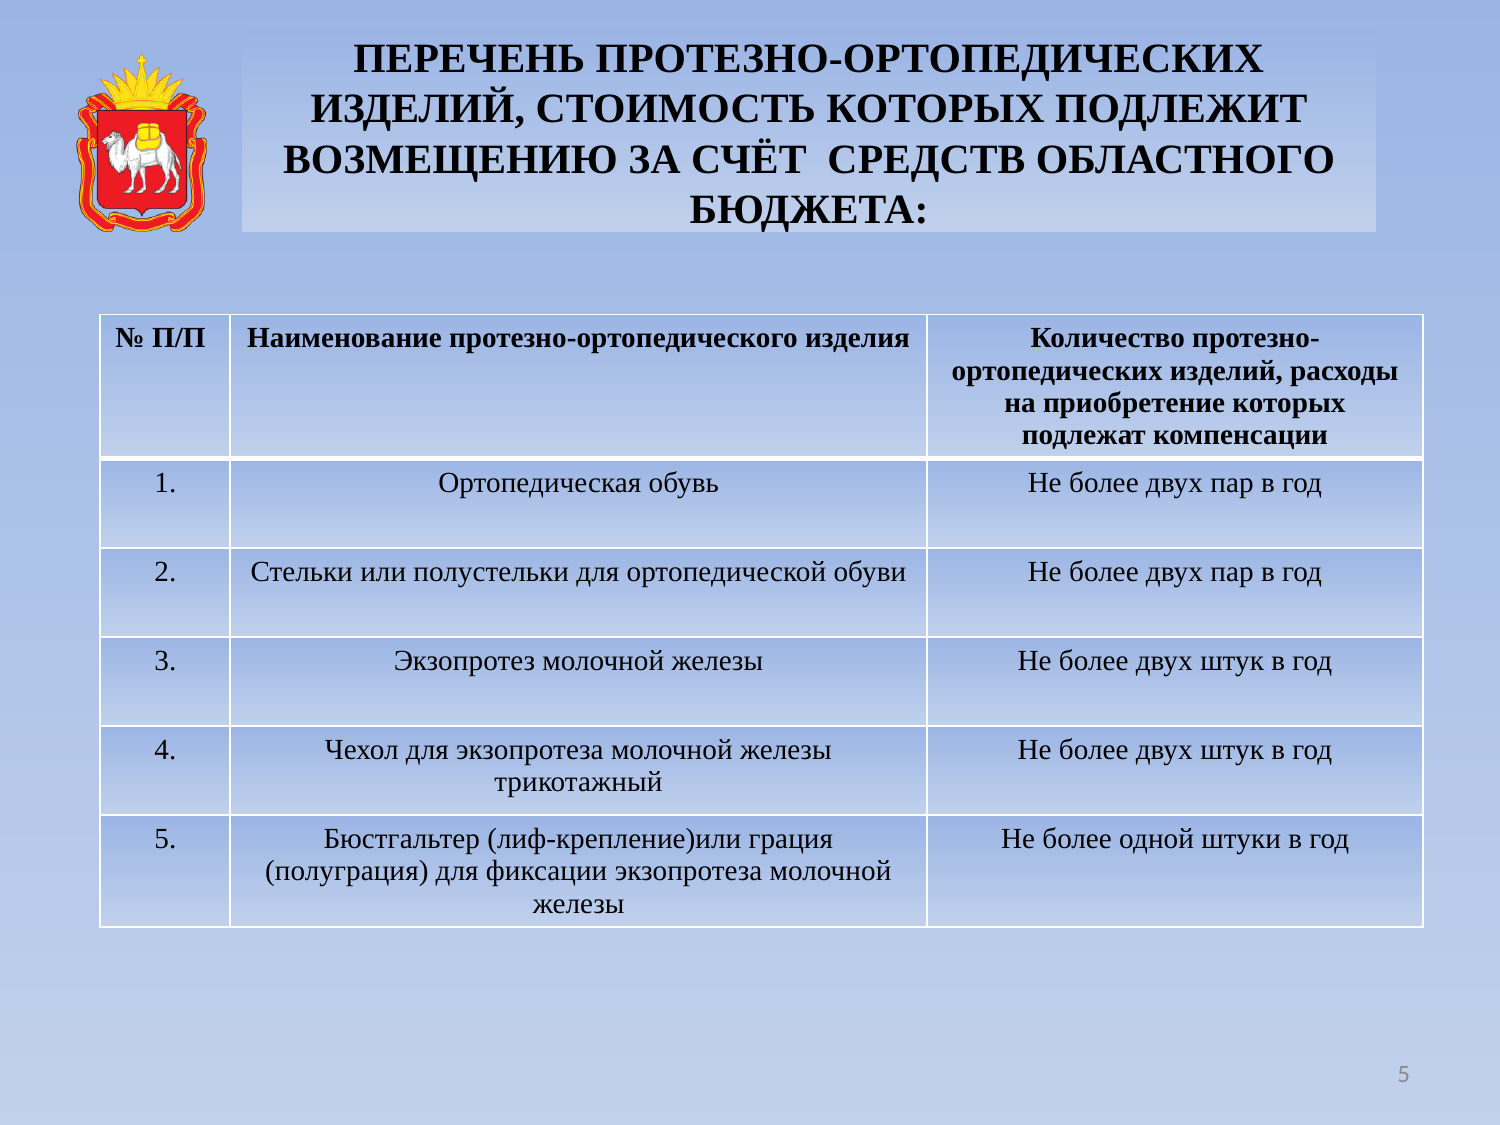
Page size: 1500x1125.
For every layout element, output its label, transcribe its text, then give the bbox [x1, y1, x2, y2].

table_cell Не более двух штук в год [928, 638, 1422, 725]
table_cell 2. [101, 549, 229, 636]
title ПЕРЕЧЕНЬ ПРОТЕЗНО-ОРТОПЕДИЧЕСКИХ ИЗДЕЛИЙ, СТОИМОСТЬ КОТОРЫХ ПОДЛЕЖИТ ВОЗМЕЩЕНИЮ ЗА СЧЁТ СРЕДСТВ ОБЛАСТНОГО БЮДЖЕТА: [242, 30, 1376, 232]
table_cell Не более двух пар в год [928, 461, 1422, 547]
picture [76, 54, 207, 232]
table_cell Бюстгальтер (лиф-крепление)или грация (полуграция) для фиксации экзопротеза молочной железы [231, 816, 926, 926]
table_header Количество протезно-ортопедических изделий, расходы на приобретение которых подлежат компенсации [928, 315, 1422, 456]
table_cell Не более двух пар в год [928, 549, 1422, 636]
table_cell 1. [101, 461, 229, 547]
slide_number 5 [1074, 1042, 1425, 1103]
table_header № П/П [101, 315, 229, 456]
table_cell 5. [101, 816, 229, 926]
table_cell Не более двух штук в год [928, 727, 1422, 814]
table_cell Экзопротез молочной железы [231, 638, 926, 725]
table_cell Не более одной штуки в год [928, 816, 1422, 926]
table_cell 4. [101, 727, 229, 814]
table_cell Стельки или полустельки для ортопедической обуви [231, 549, 926, 636]
table_header Наименование протезно-ортопедического изделия [231, 315, 926, 456]
table_cell 3. [101, 638, 229, 725]
table_cell Чехол для экзопротеза молочной железы трикотажный [231, 727, 926, 814]
table_cell Ортопедическая обувь [231, 461, 926, 547]
